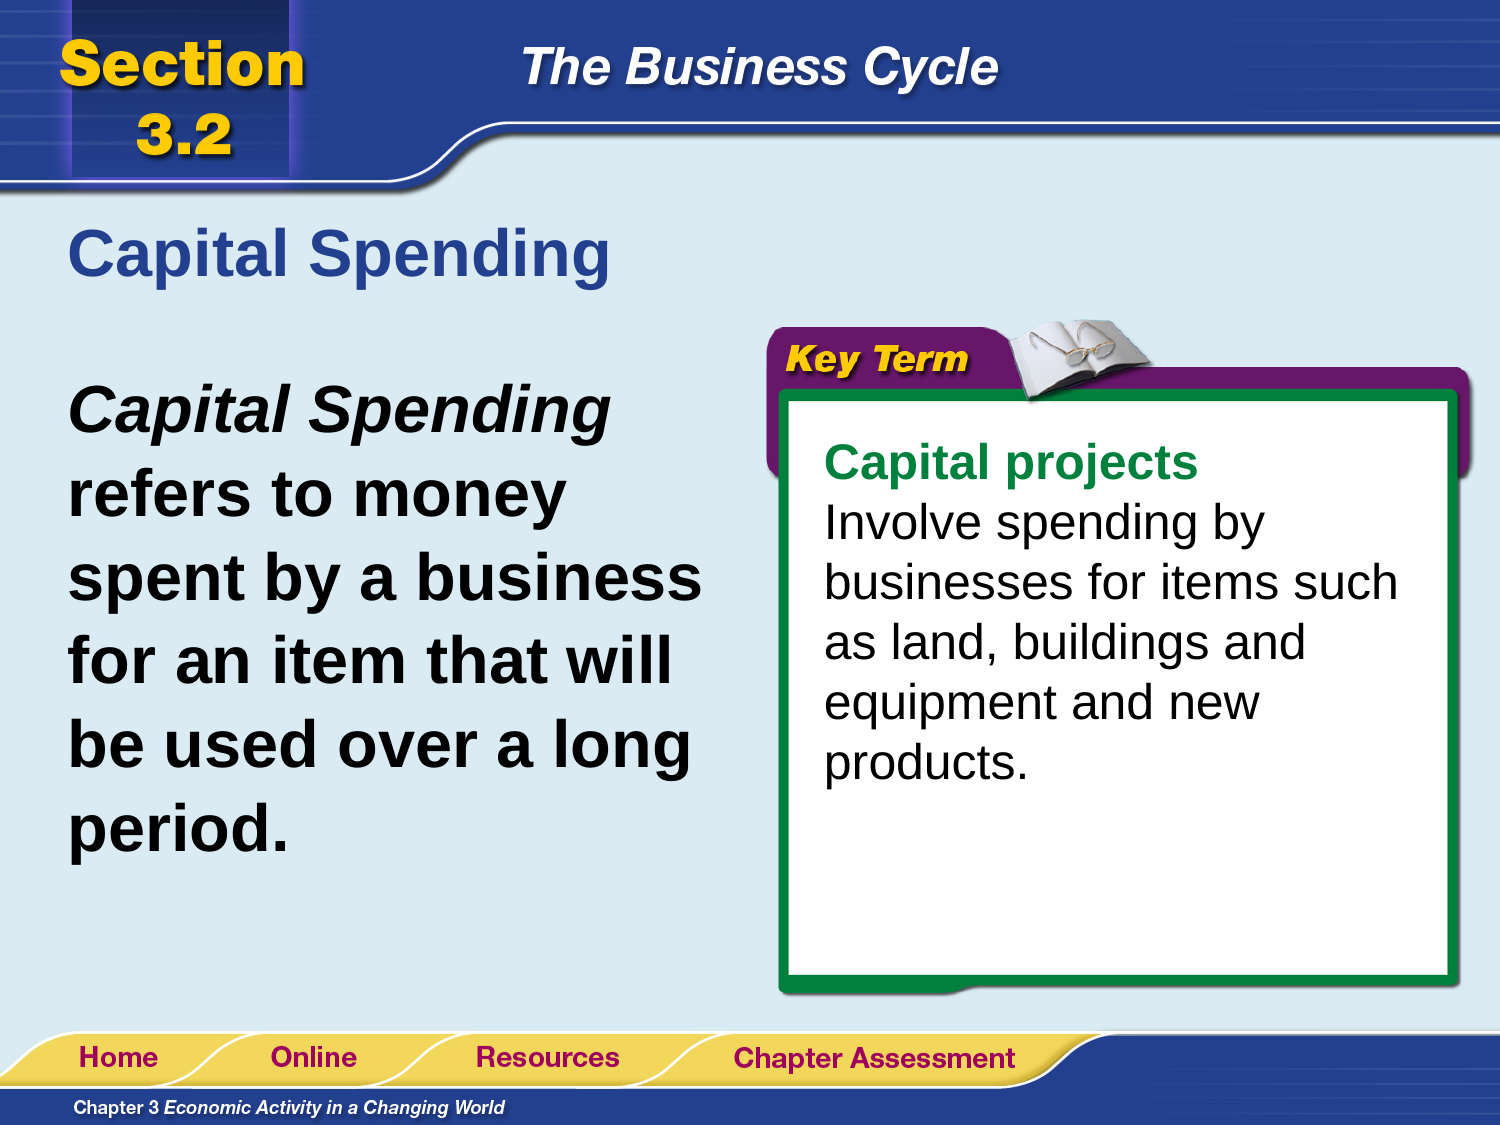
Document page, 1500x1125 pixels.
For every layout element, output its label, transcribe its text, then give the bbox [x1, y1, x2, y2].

picture [0, 0, 1500, 1125]
list Capital Spending refers to money spent by a business for an item that will be used over a long period. [52, 354, 737, 1005]
title Capital Spending [52, 202, 1463, 324]
